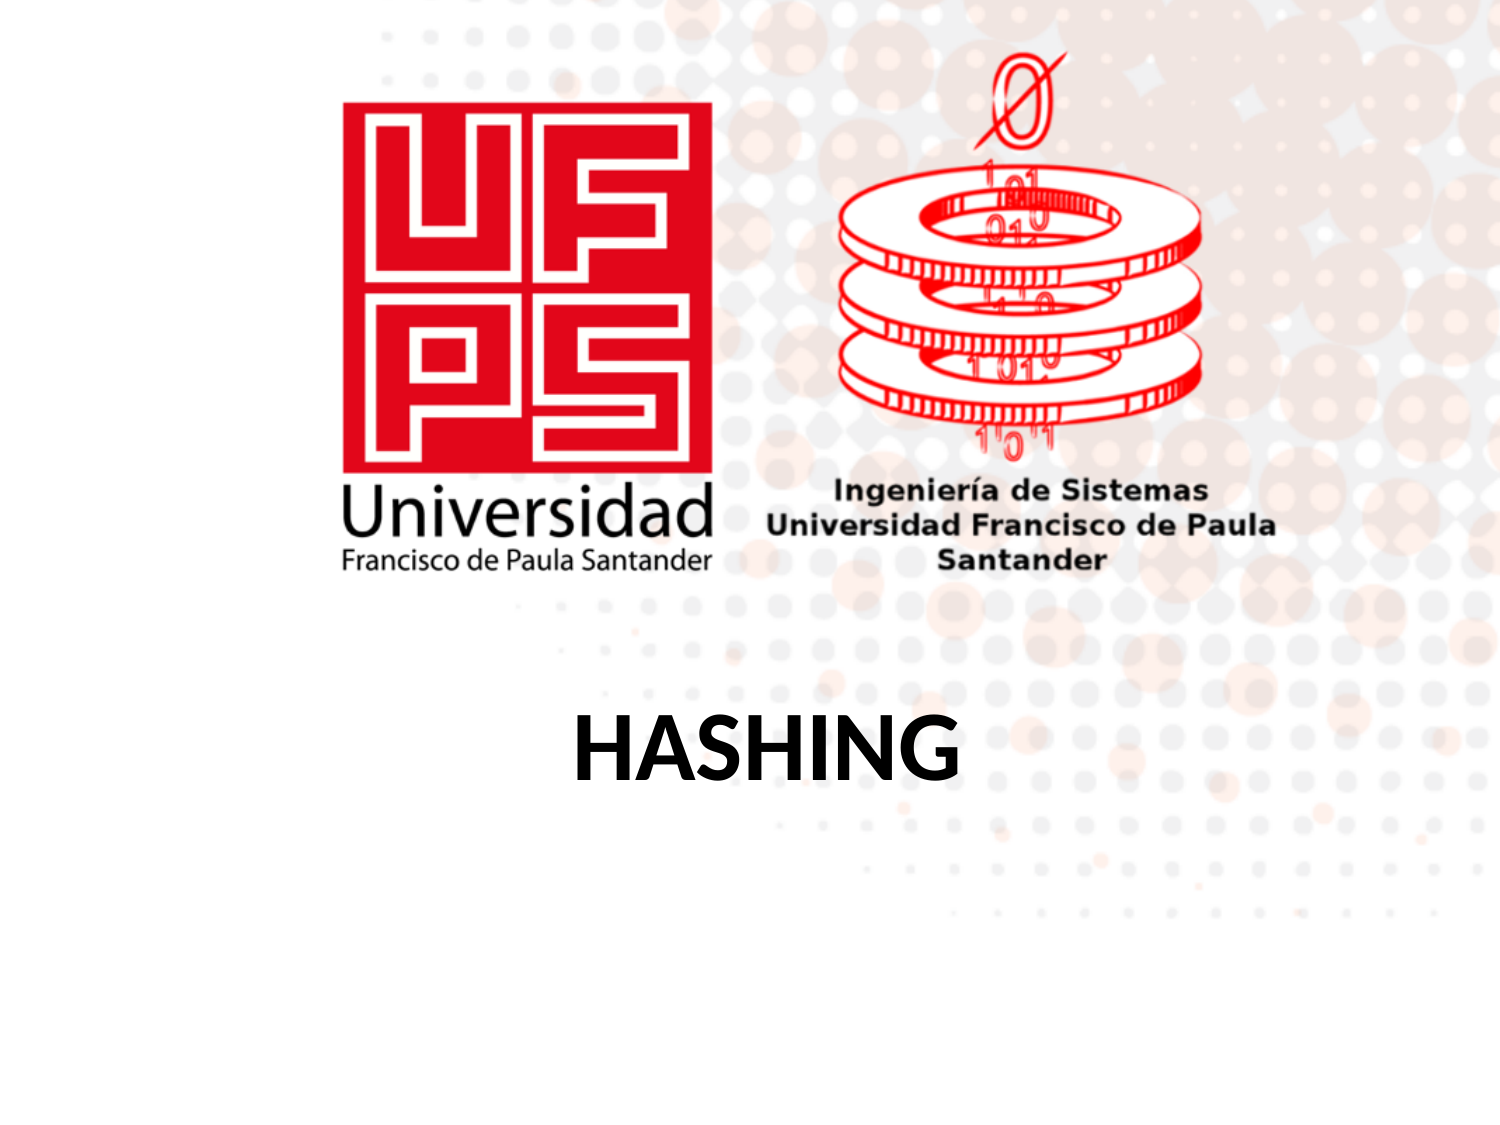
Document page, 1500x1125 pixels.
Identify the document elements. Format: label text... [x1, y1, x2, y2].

text_box [100, 491, 1376, 733]
picture [0, 0, 1500, 1125]
text_box [224, 811, 1275, 925]
text_box HASHING [118, 673, 1418, 811]
